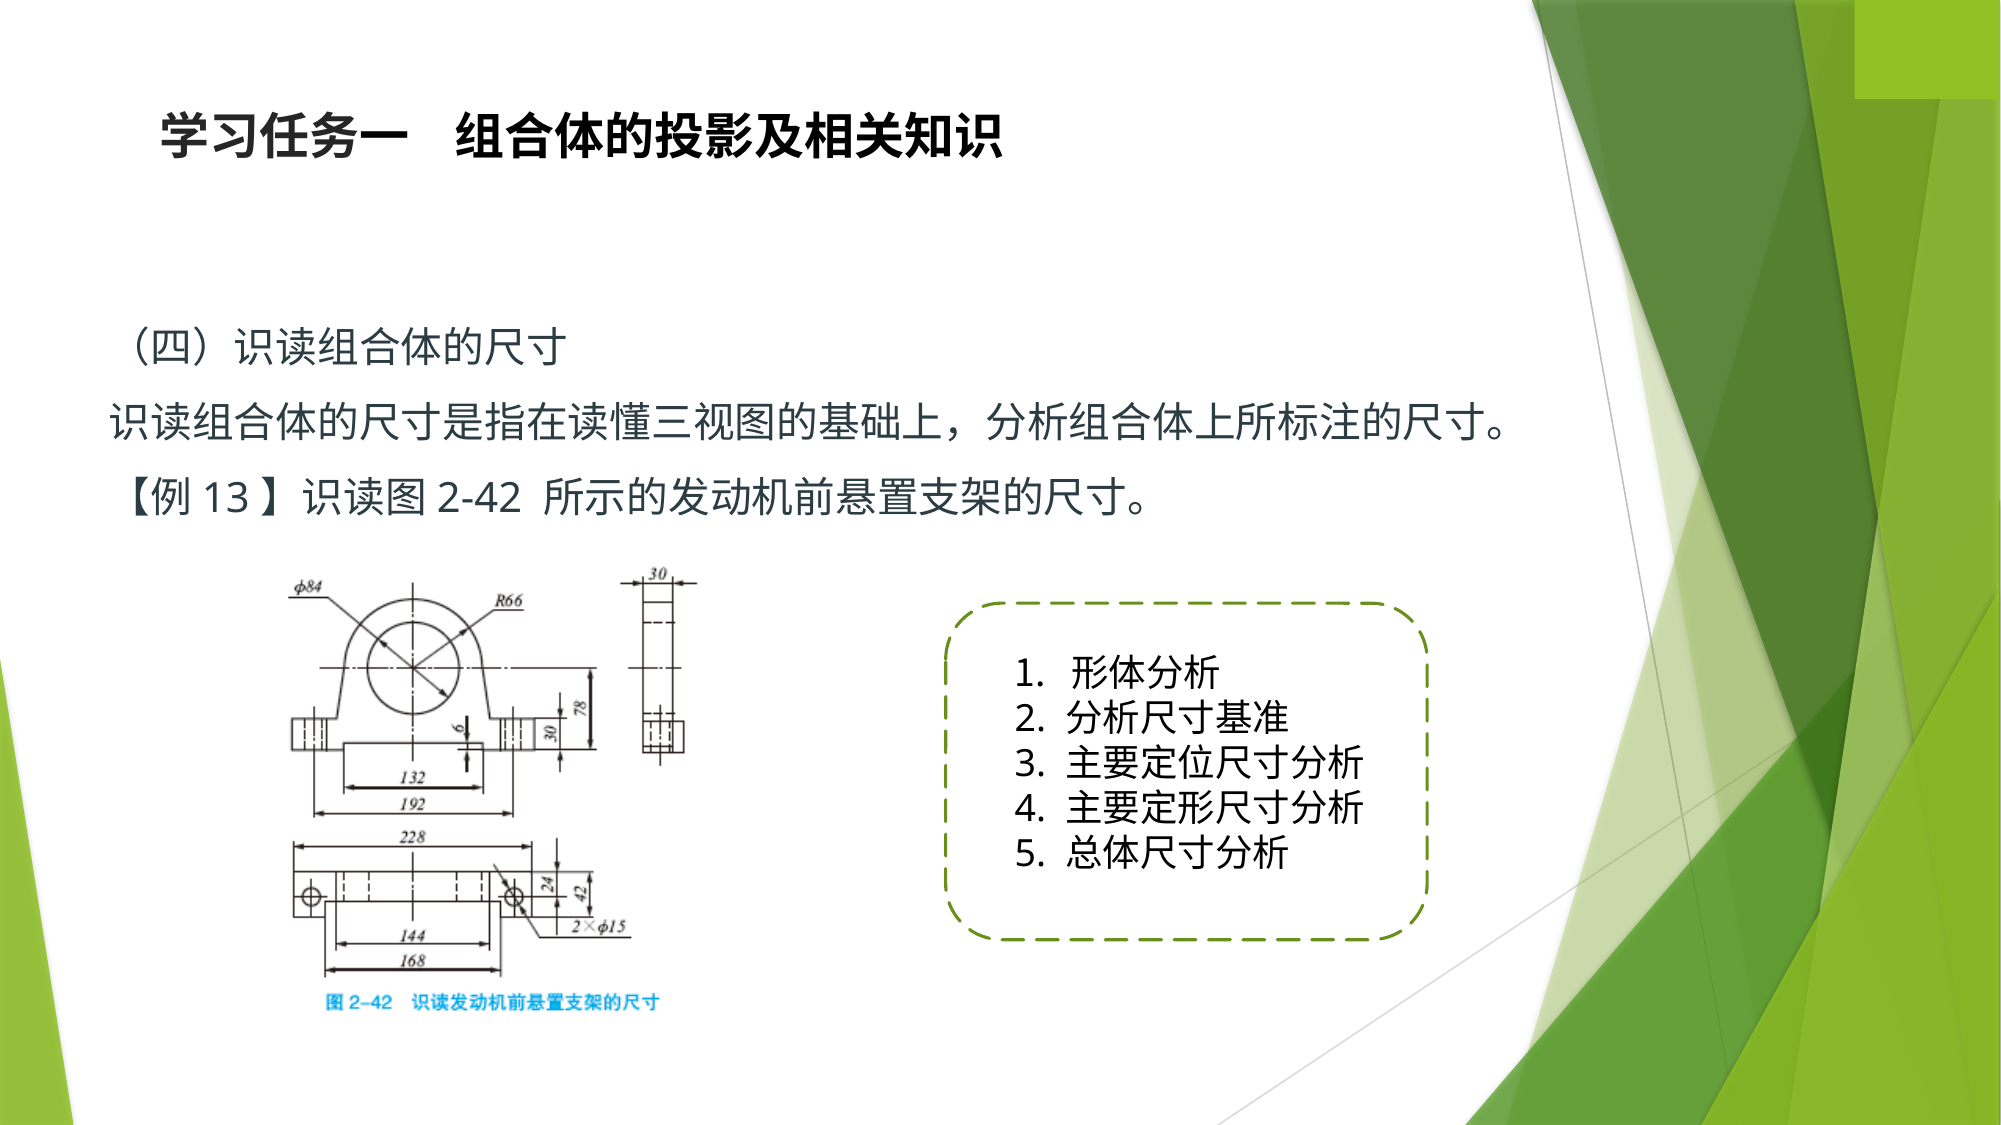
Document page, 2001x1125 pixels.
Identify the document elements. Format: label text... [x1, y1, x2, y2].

text_box 形体分析 2. 分析尺寸基准 3. 主要定位尺寸分析 4. 主要定形尺寸分析 5. 总体尺寸分析 [999, 641, 1412, 882]
text_box （四）识读组合体的尺寸 识读组合体的尺寸是指在读懂三视图的基础上，分析组合体上所标注的尺寸。 【例13】识读图2-42 所示的发动机前悬置支架的尺寸。 [93, 288, 1798, 529]
picture [240, 550, 750, 1021]
text_box [944, 601, 1429, 942]
text_box 学习任务一 组合体的投影及相关知识 [144, 85, 1856, 216]
text_box [1853, 0, 2000, 100]
